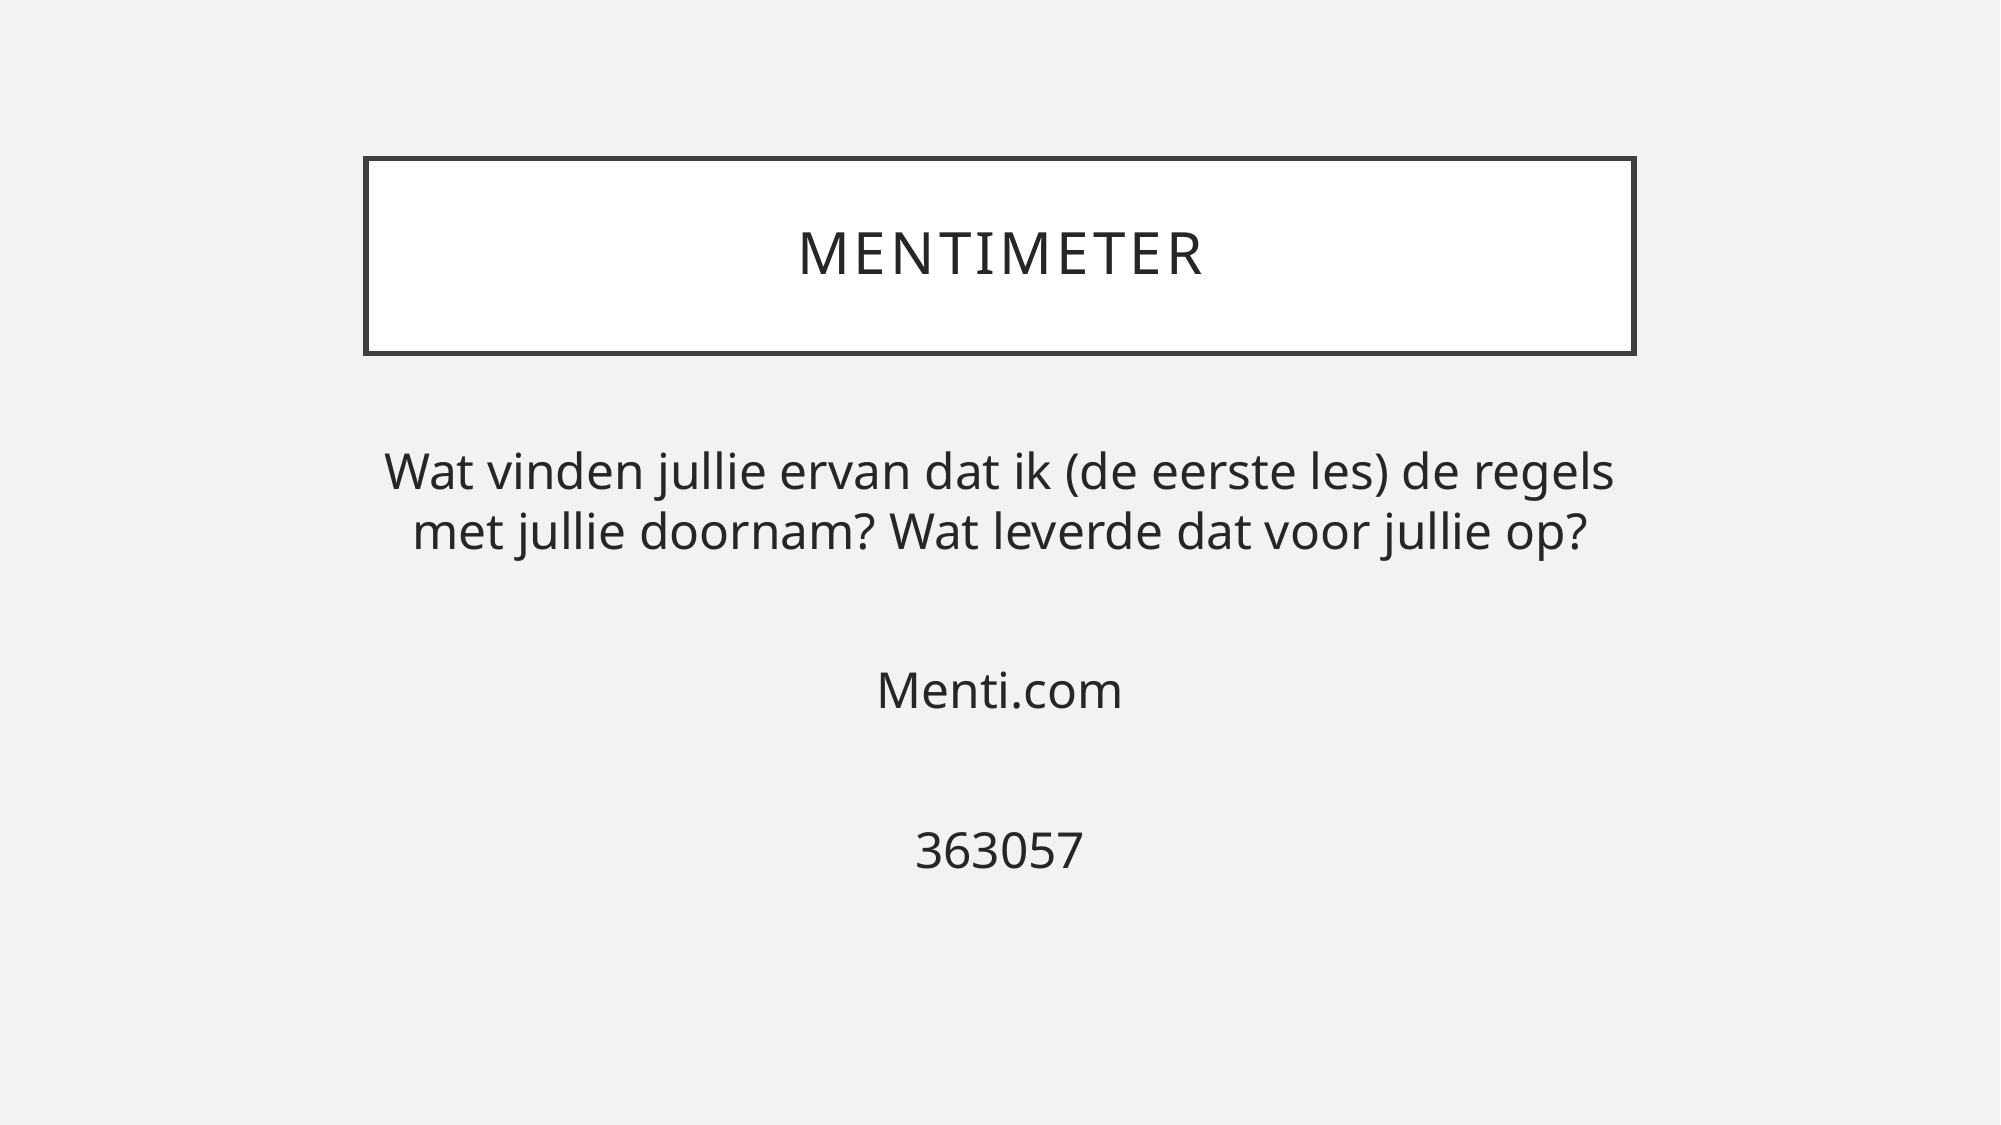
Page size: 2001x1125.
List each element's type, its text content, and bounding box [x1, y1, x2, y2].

list Wat vinden jullie ervan dat ik (de eerste les) de regels met jullie doornam? Wat leverde dat voor jullie op? Menti.com 363057 [366, 432, 1634, 942]
title mentimeter [363, 156, 1637, 356]
